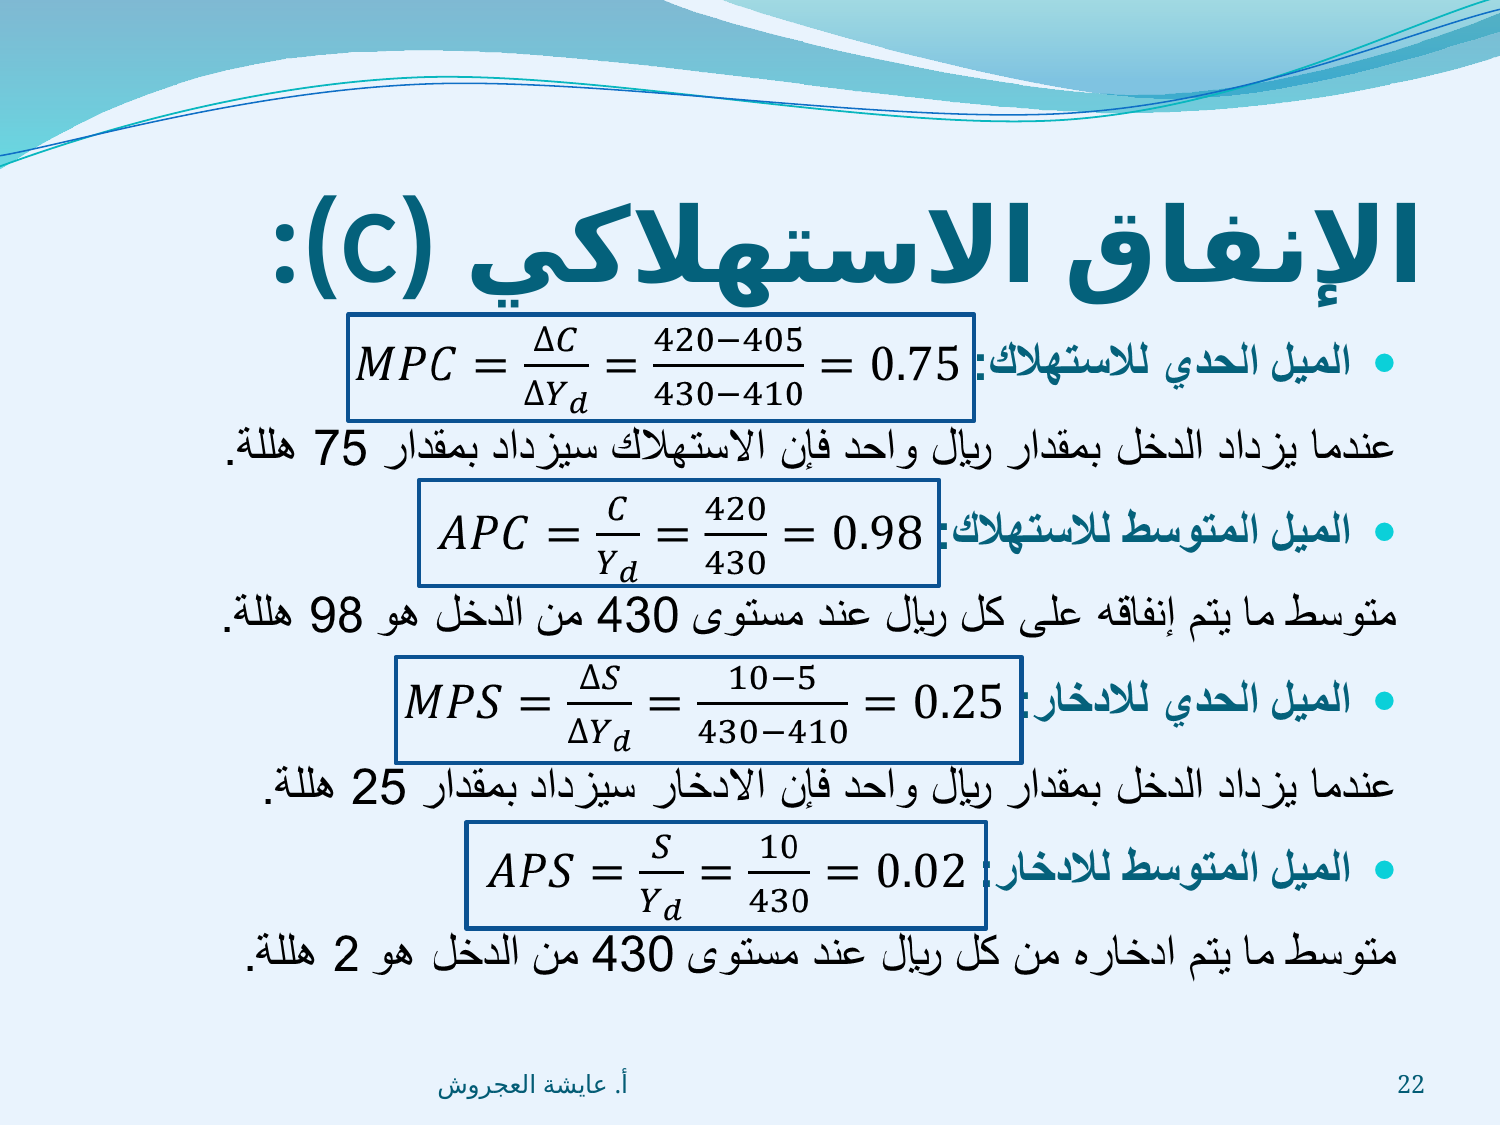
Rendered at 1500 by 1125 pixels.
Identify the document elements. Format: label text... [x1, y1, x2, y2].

text_box [346, 312, 976, 423]
text_box [394, 655, 1024, 765]
list [75, 317, 1425, 1038]
title الإنفاق الاستهلاكي (C): [75, 115, 1425, 303]
footer أ. عايشة العجروش [437, 1042, 988, 1103]
text_box [464, 820, 988, 931]
text_box [417, 478, 941, 588]
slide_number 22 [1299, 1042, 1425, 1103]
